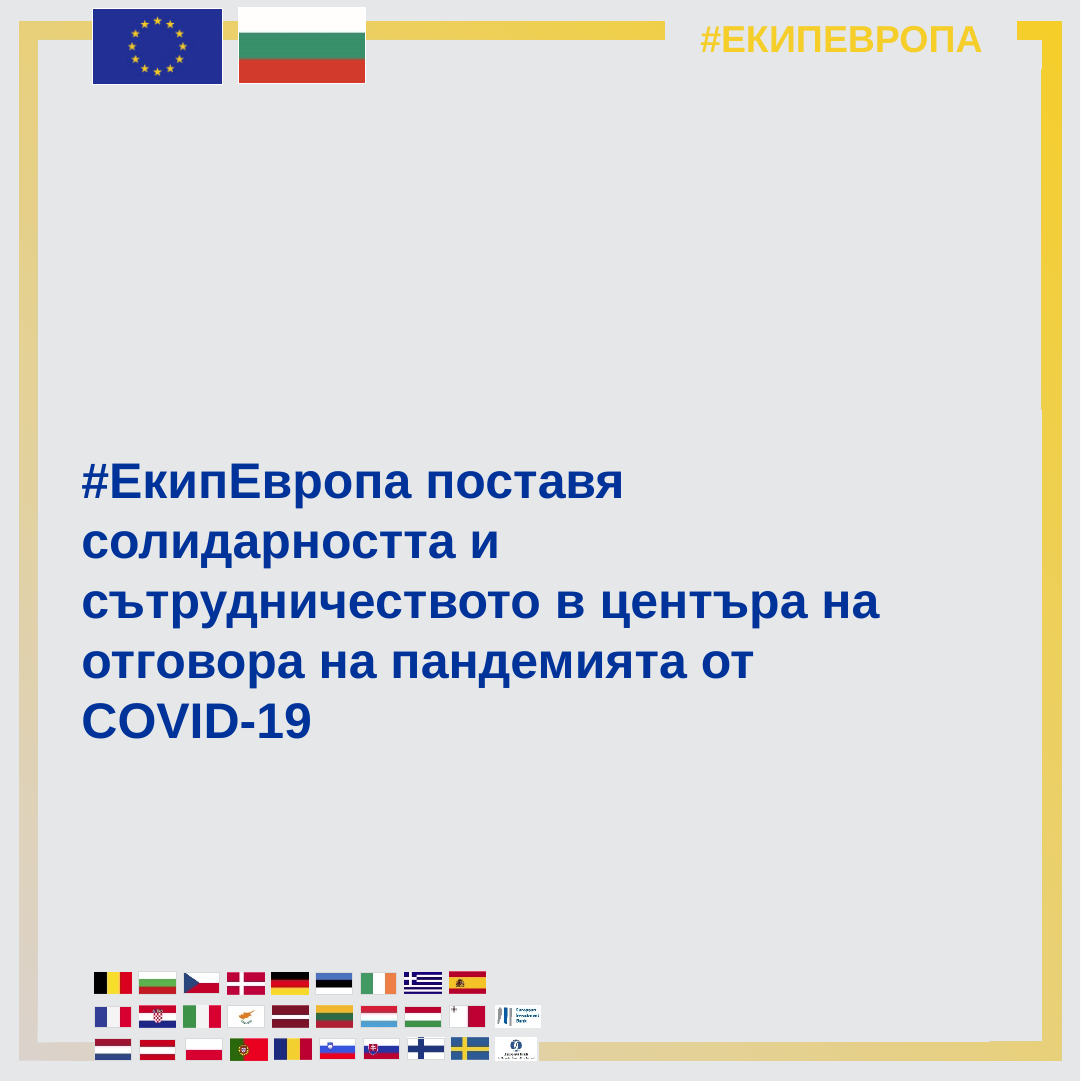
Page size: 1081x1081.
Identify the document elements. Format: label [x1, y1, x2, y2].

text_box [92, 8, 541, 1061]
picture [0, 0, 1081, 1081]
